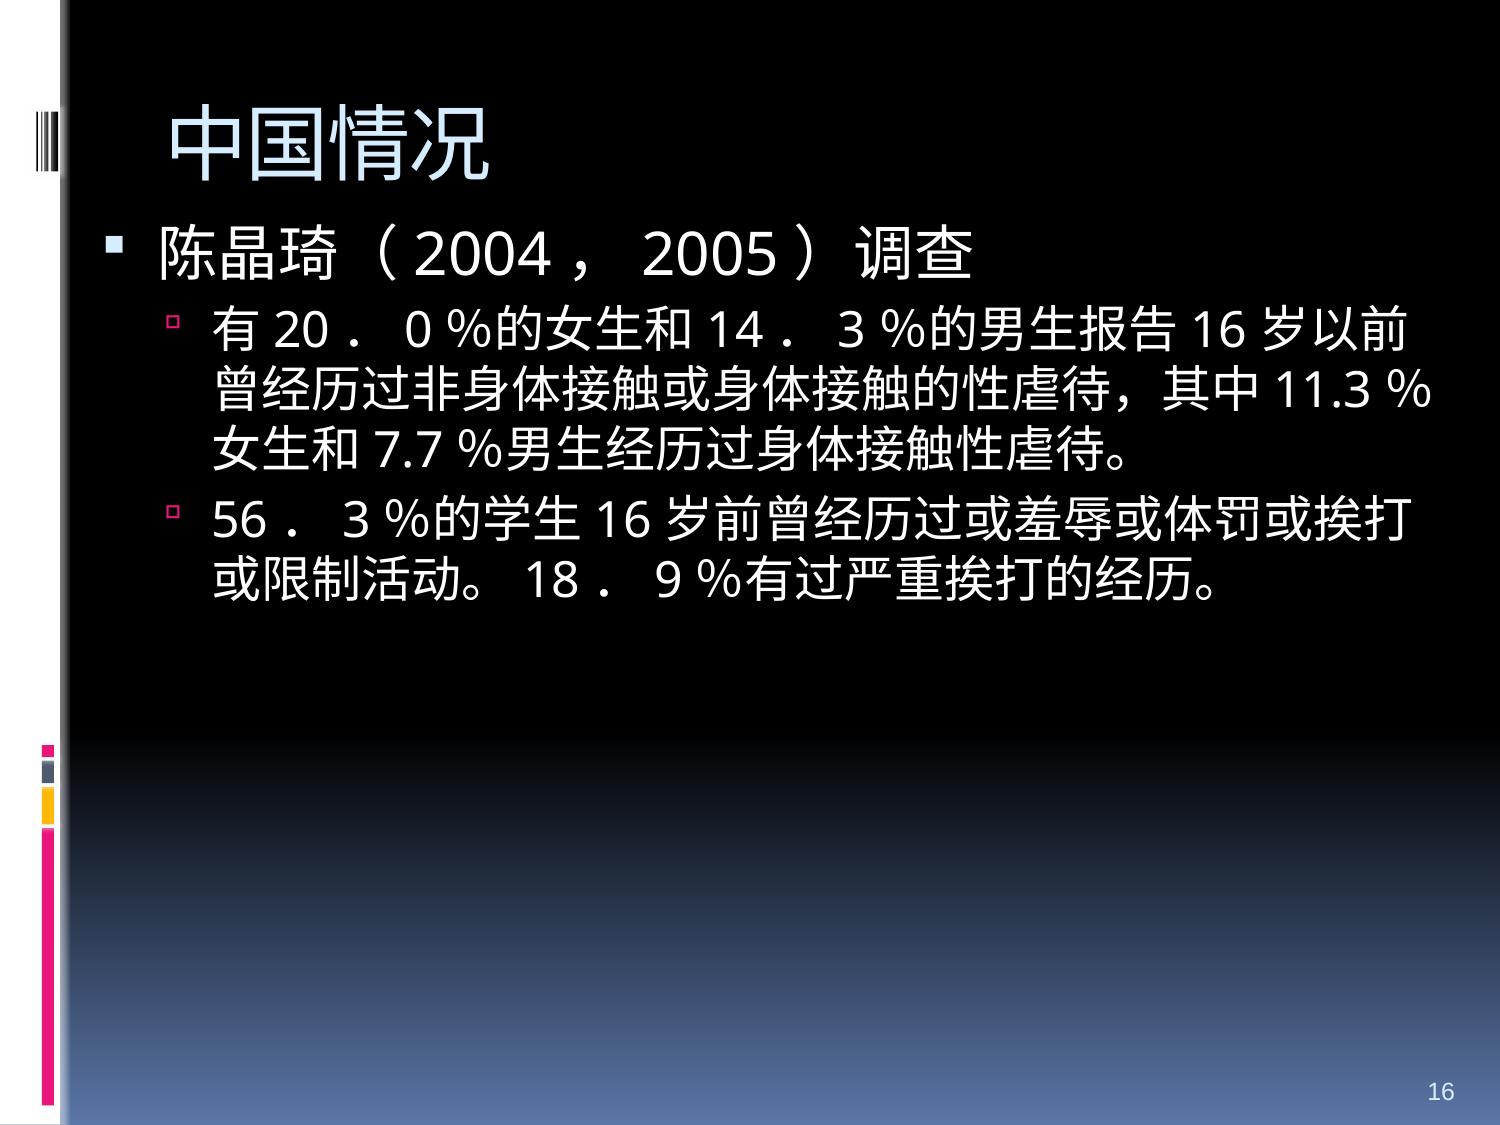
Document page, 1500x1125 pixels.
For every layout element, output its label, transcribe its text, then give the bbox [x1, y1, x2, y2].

list 陈晶琦（2004，2005）调查 有20．0％的女生和14．3％的男生报告16岁以前曾经历过非身体接触或身体接触的性虐待，其中11.3％女生和7.7％男生经历过身体接触性虐待。 56．3％的学生16岁前曾经历过或羞辱或体罚或挨打或限制活动。18．9％有过严重挨打的经历。 [75, 208, 1459, 1125]
slide_number 16 [1412, 1052, 1488, 1113]
title 中国情况 [150, 83, 1425, 208]
